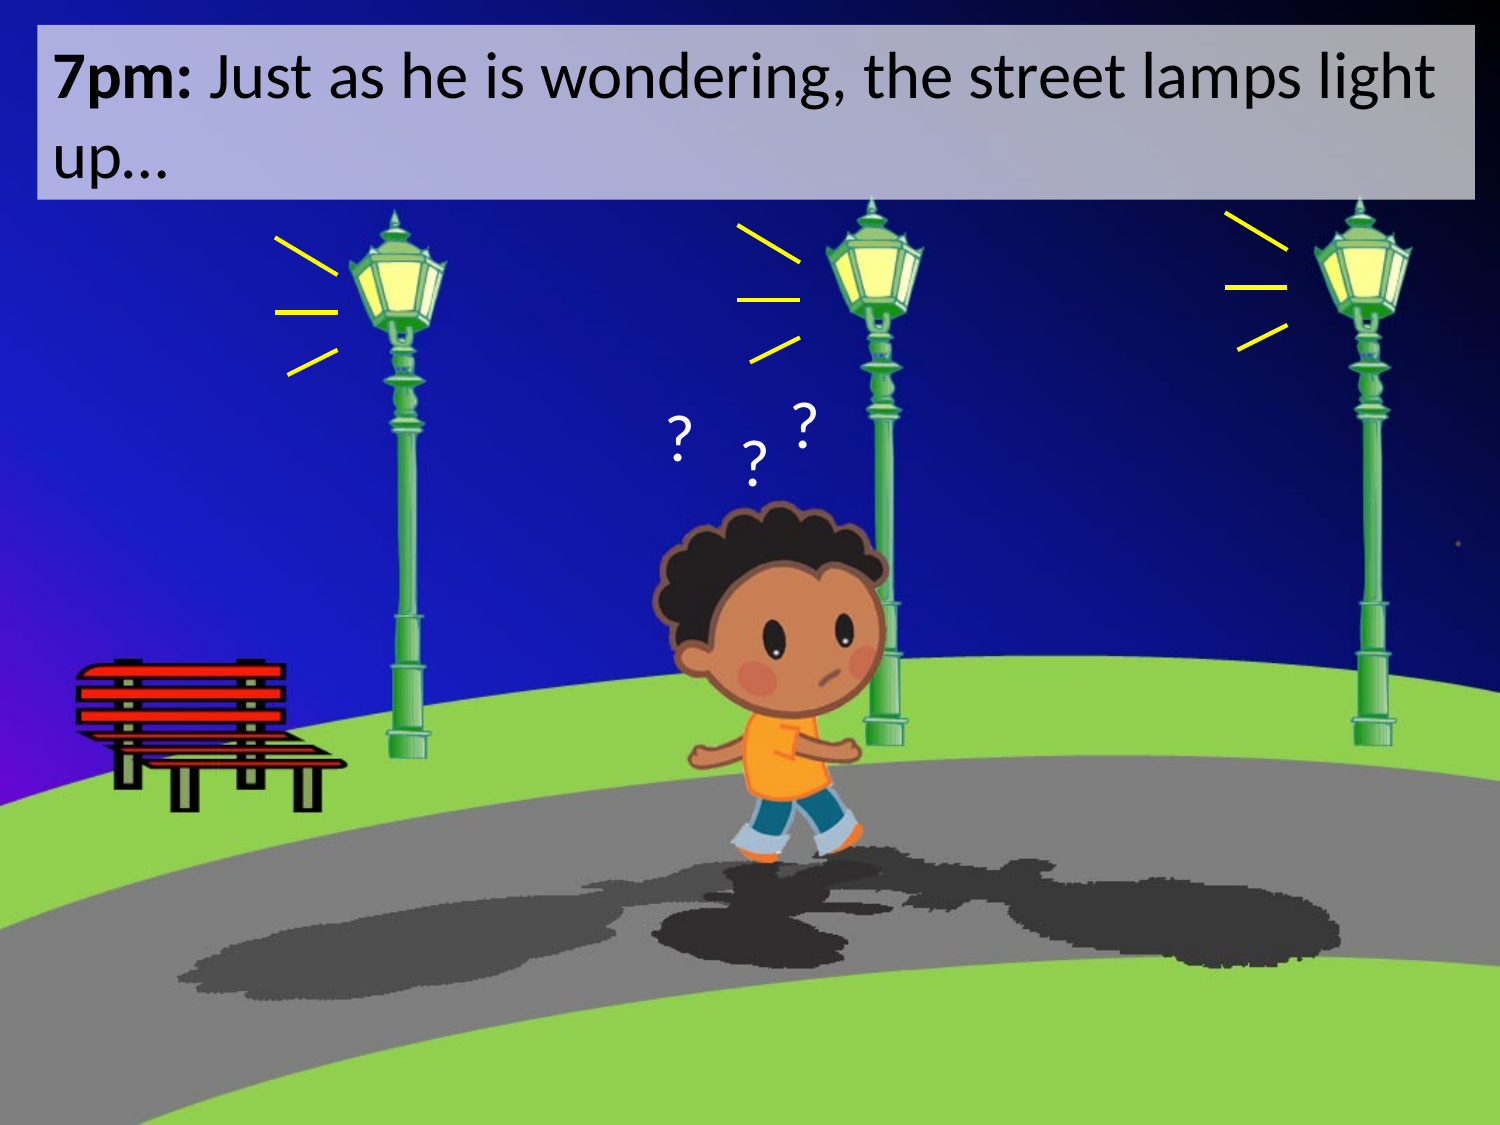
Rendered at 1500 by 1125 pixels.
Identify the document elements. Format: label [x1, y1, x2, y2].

text_box [649, 374, 938, 509]
text_box [274, 237, 338, 376]
text_box [1224, 212, 1288, 351]
picture [0, 0, 1500, 1125]
text_box [737, 224, 801, 363]
